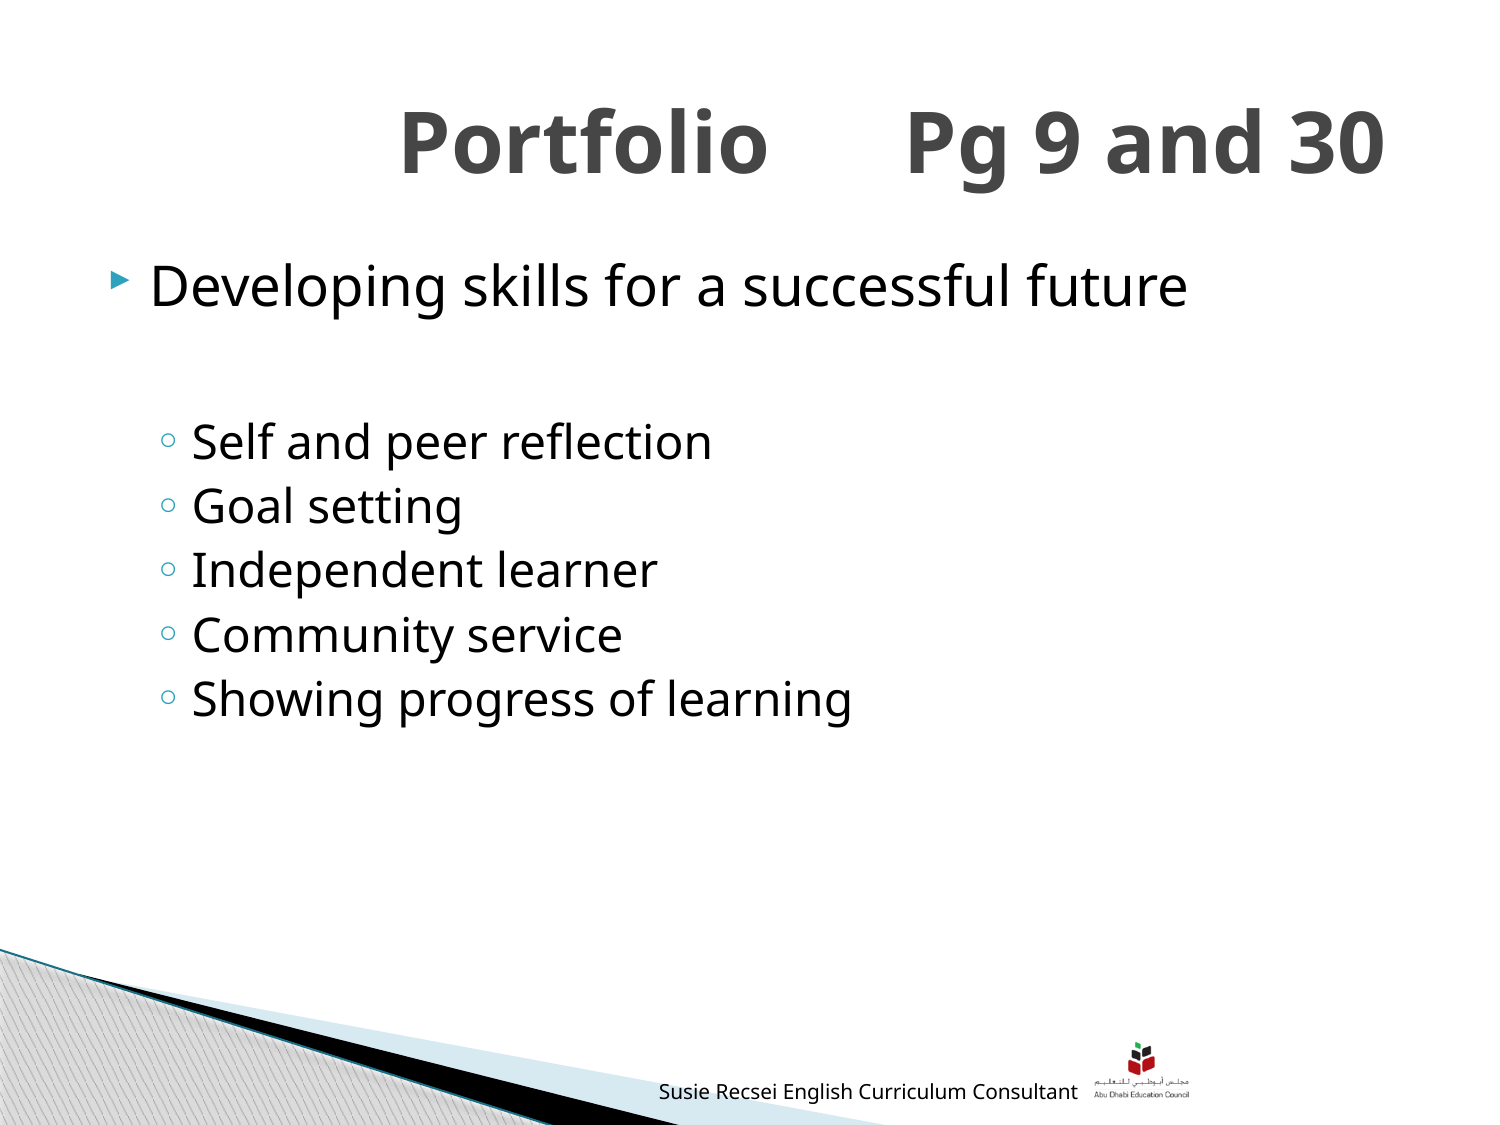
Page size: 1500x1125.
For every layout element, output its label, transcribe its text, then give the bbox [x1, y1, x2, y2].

footer Susie Recsei English Curriculum Consultant [624, 1051, 1084, 1112]
list Developing skills for a successful future Self and peer reflection Goal setting Independent learner Community service Showing progress of learning [75, 243, 1425, 986]
title Portfolio Pg 9 and 30 [75, 45, 1425, 233]
picture [1087, 1037, 1195, 1104]
